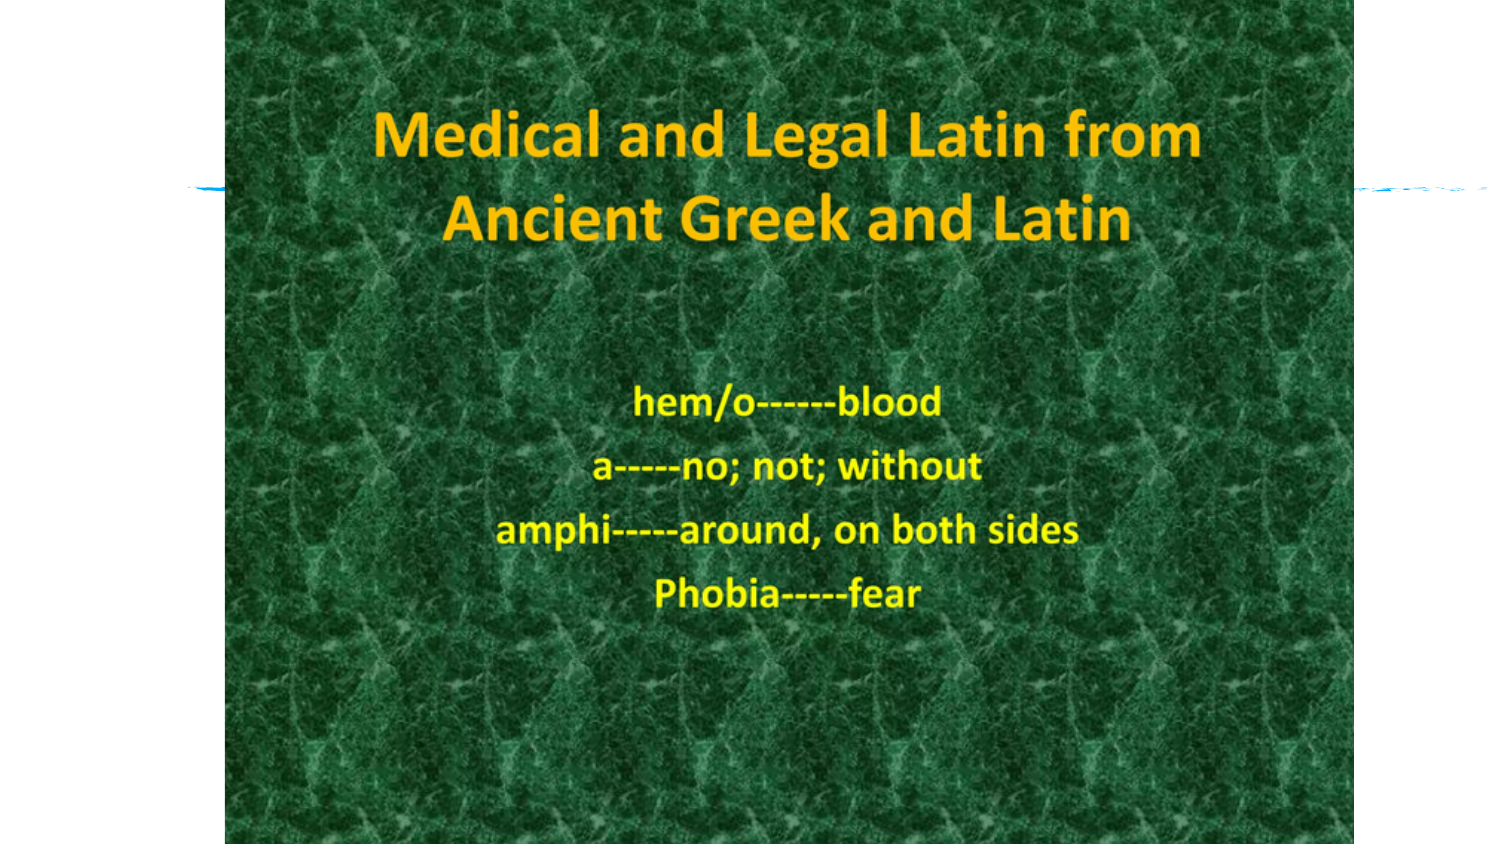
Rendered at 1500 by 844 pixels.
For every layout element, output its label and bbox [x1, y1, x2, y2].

picture [1408, 187, 1432, 191]
picture [224, 0, 1370, 844]
picture [1435, 187, 1466, 192]
